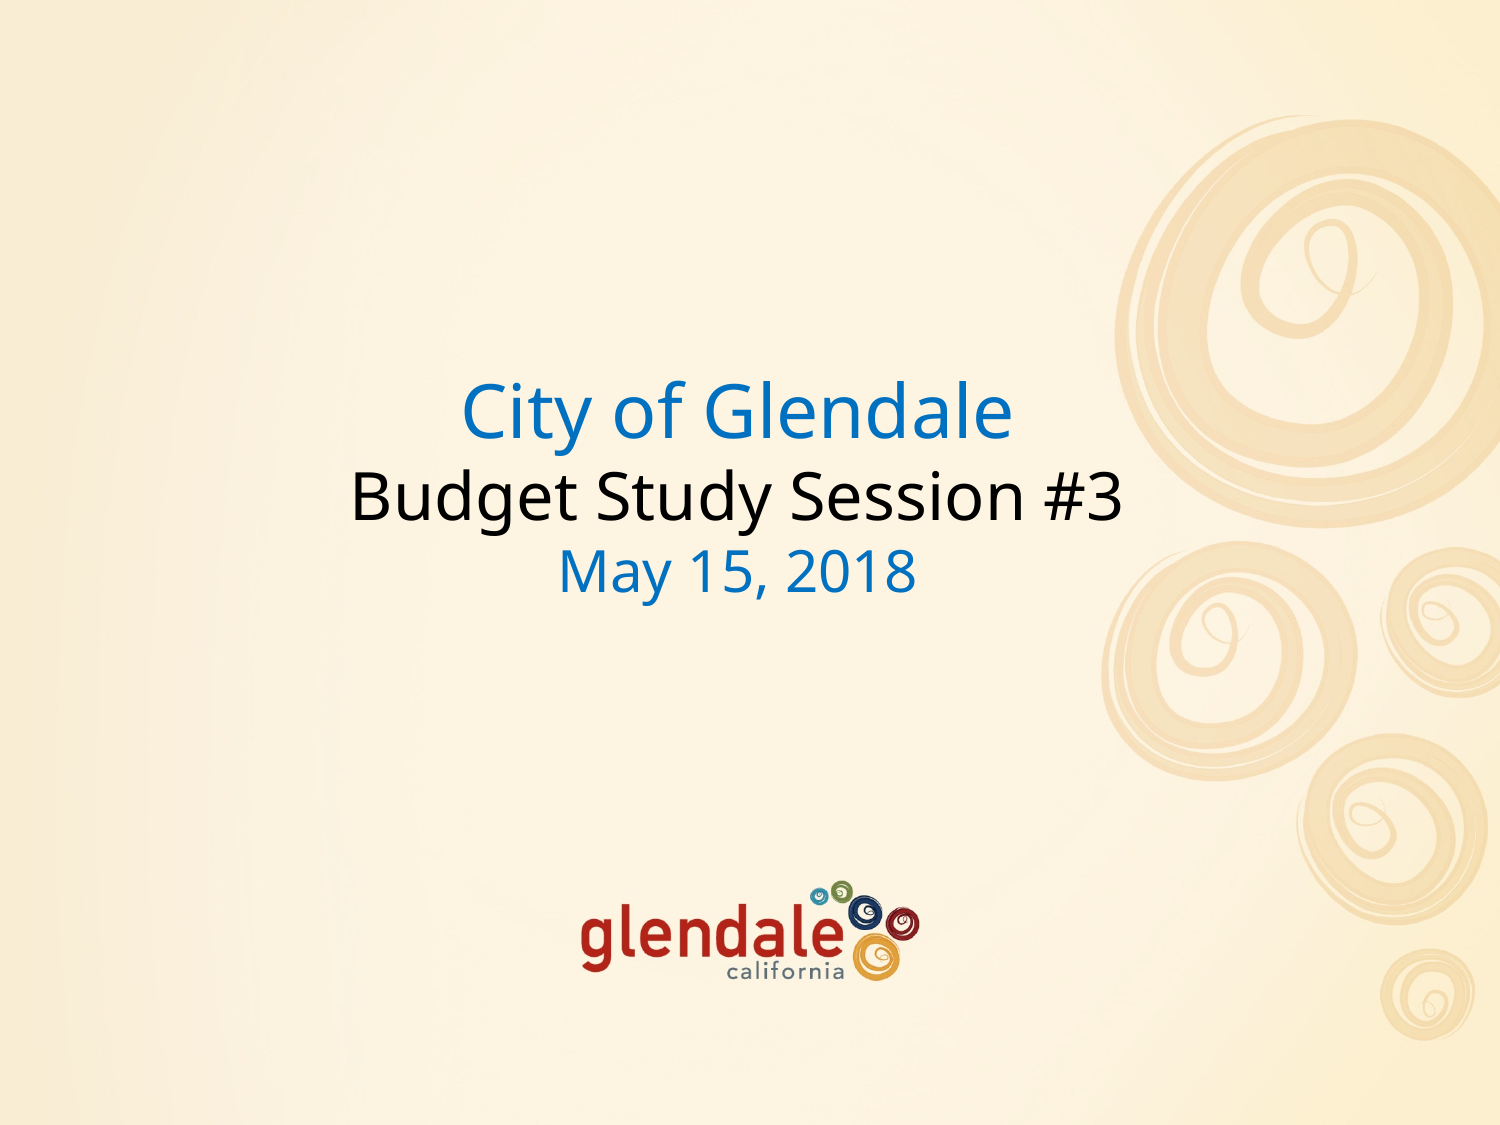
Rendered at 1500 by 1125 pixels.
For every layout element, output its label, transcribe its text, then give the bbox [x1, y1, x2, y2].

text_box City of Glendale Budget Study Session #3 May 15, 2018 [112, 266, 1363, 612]
picture [0, 0, 1500, 1125]
